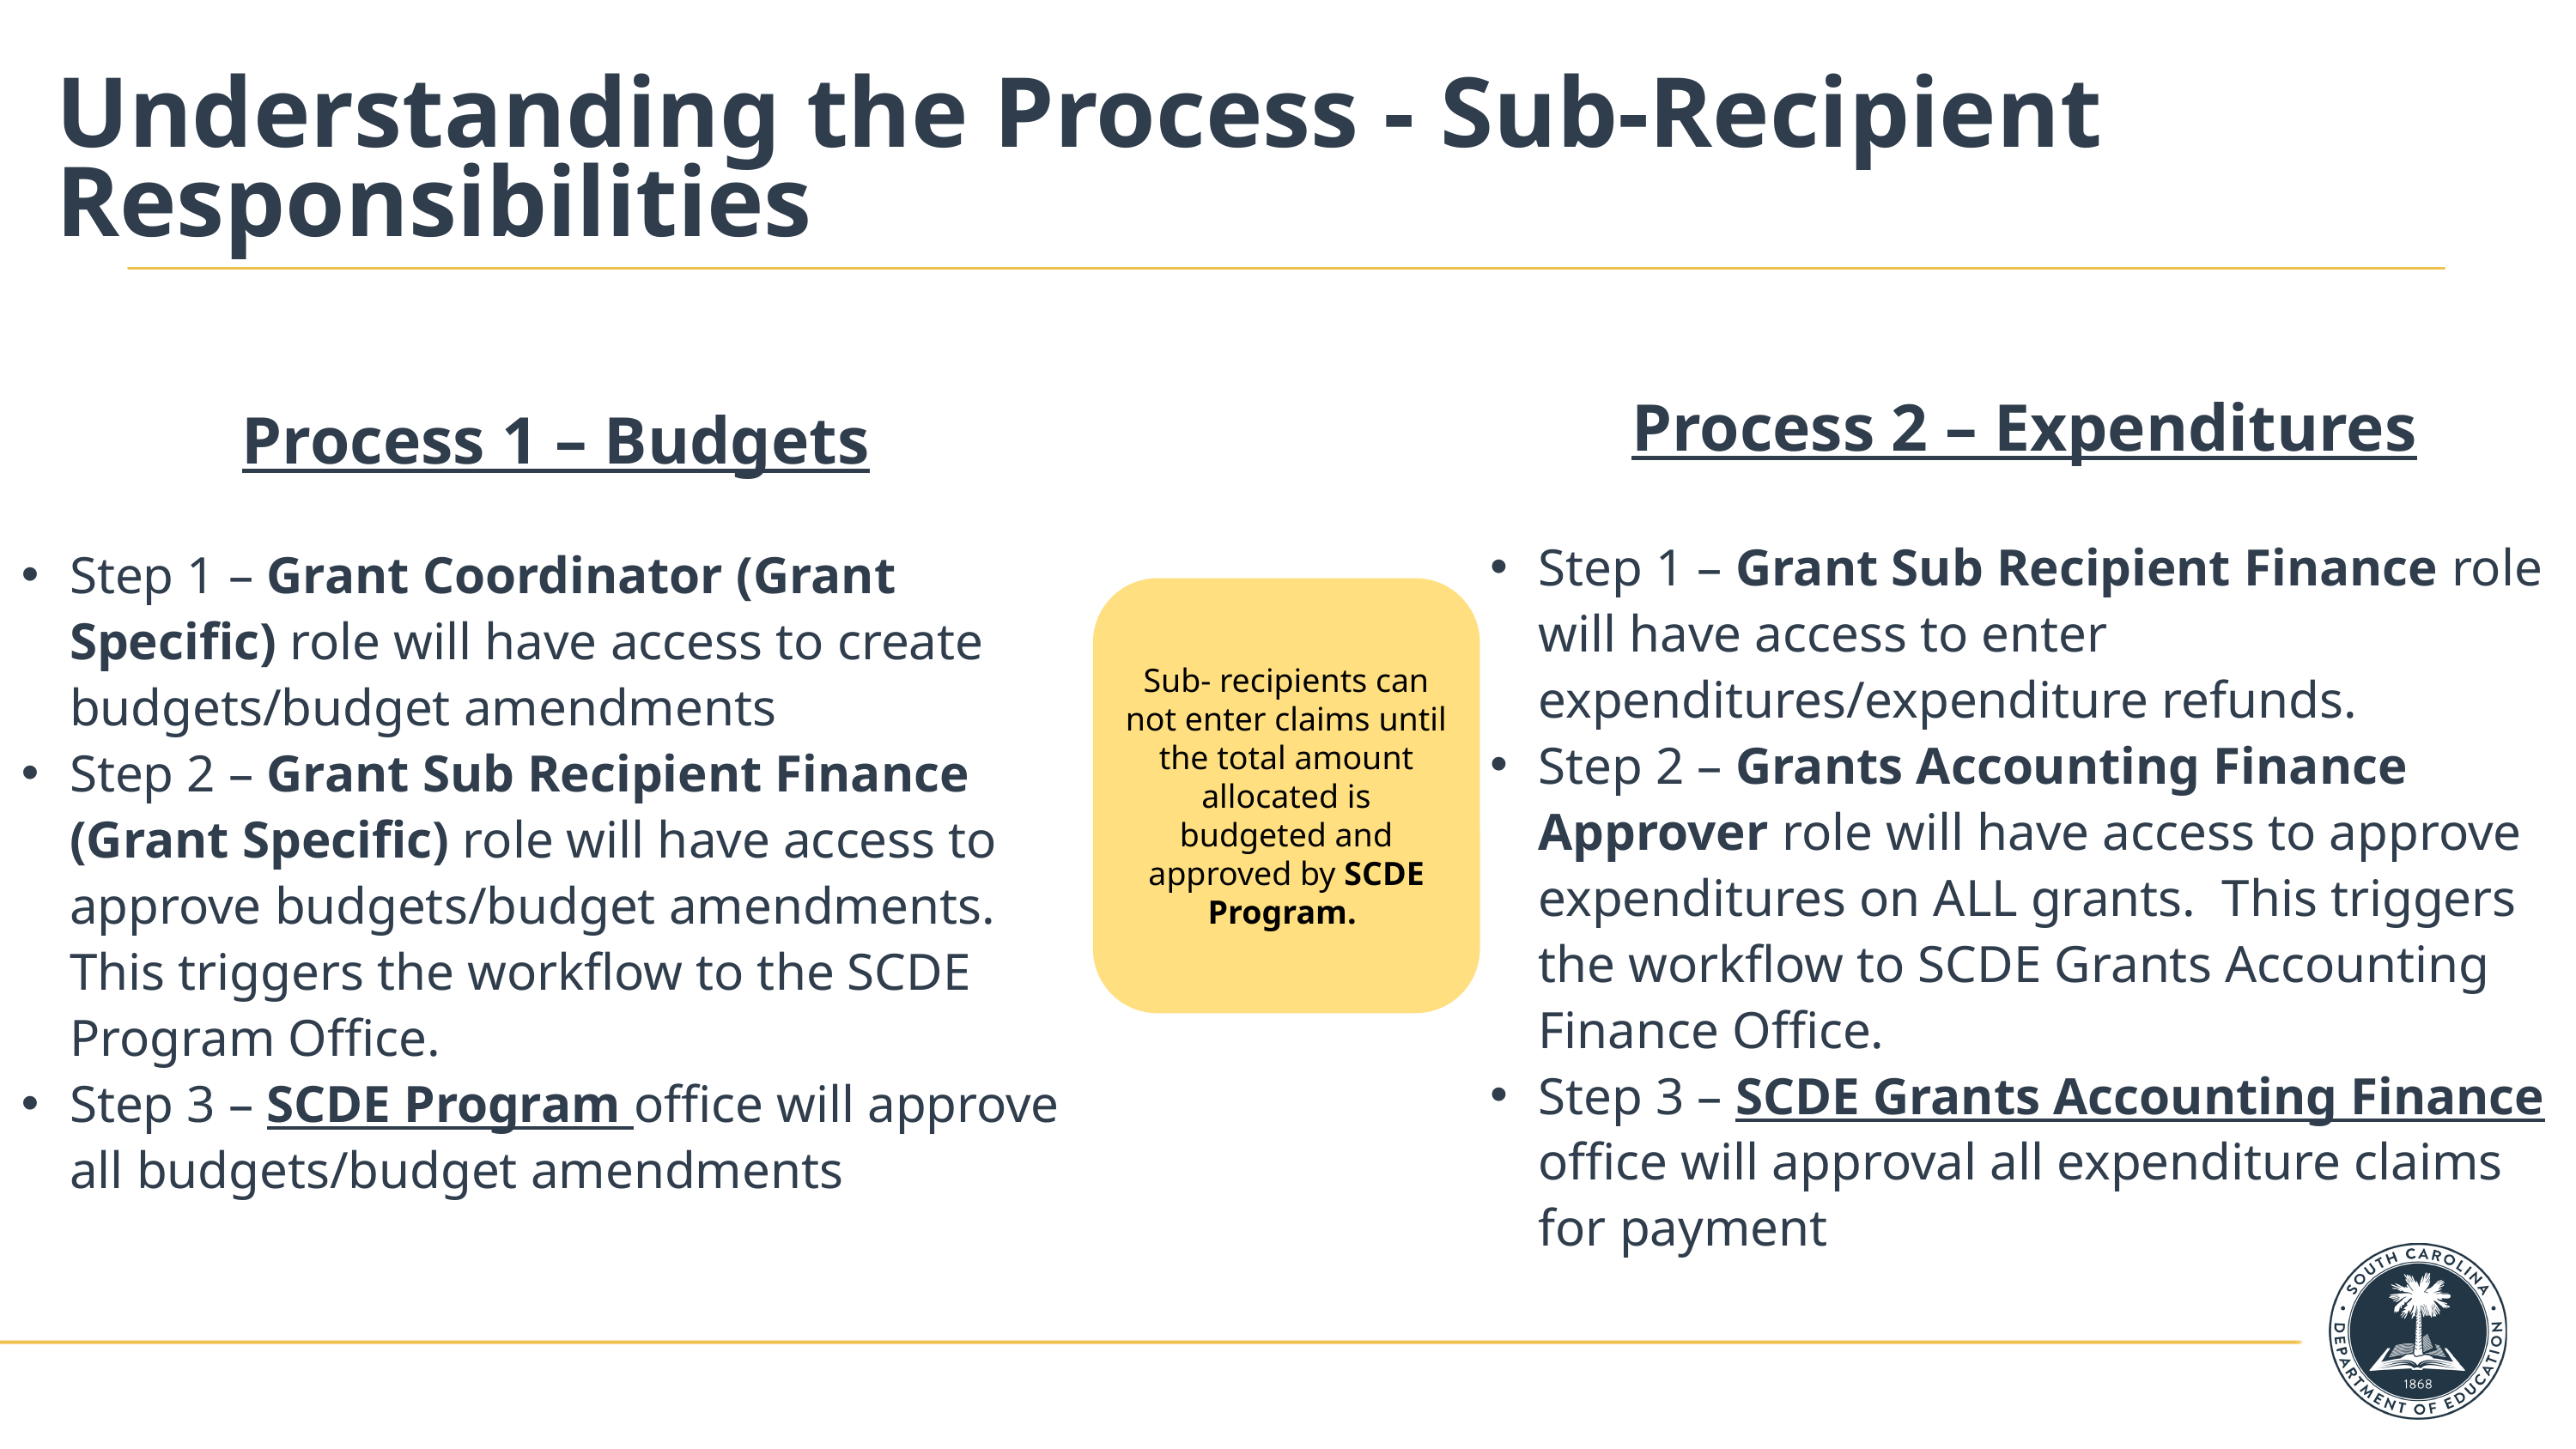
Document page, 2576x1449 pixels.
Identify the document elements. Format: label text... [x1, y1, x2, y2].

picture [2329, 1243, 2507, 1420]
list Process 2 – Expenditures Step 1 – Grant Sub Recipient Finance role will have access to enter expenditures/expenditure refunds. Step 2 – Grants Accounting Finance Approver role will have access to approve expenditures on ALL grants. This triggers the workflow to SCDE Grants Accounting Finance Office. Step 3 – SCDE Grants Accounting Finance office will approval all expenditure claims for payment [1477, 316, 2573, 1213]
text_box Sub- recipients can not enter claims until the total amount allocated is budgeted and approved by SCDE Program. [1092, 578, 1480, 1014]
title Understanding the Process - Sub-Recipient Responsibilities [56, 76, 2529, 435]
list Process 1 – Budgets Step 1 – Grant Coordinator (Grant Specific) role will have access to create budgets/budget amendments Step 2 – Grant Sub Recipient Finance (Grant Specific) role will have access to approve budgets/budget amendments. This triggers the workflow to the SCDE Program Office. Step 3 – SCDE Program office will approve all budgets/budget amendments [8, 316, 1103, 1213]
